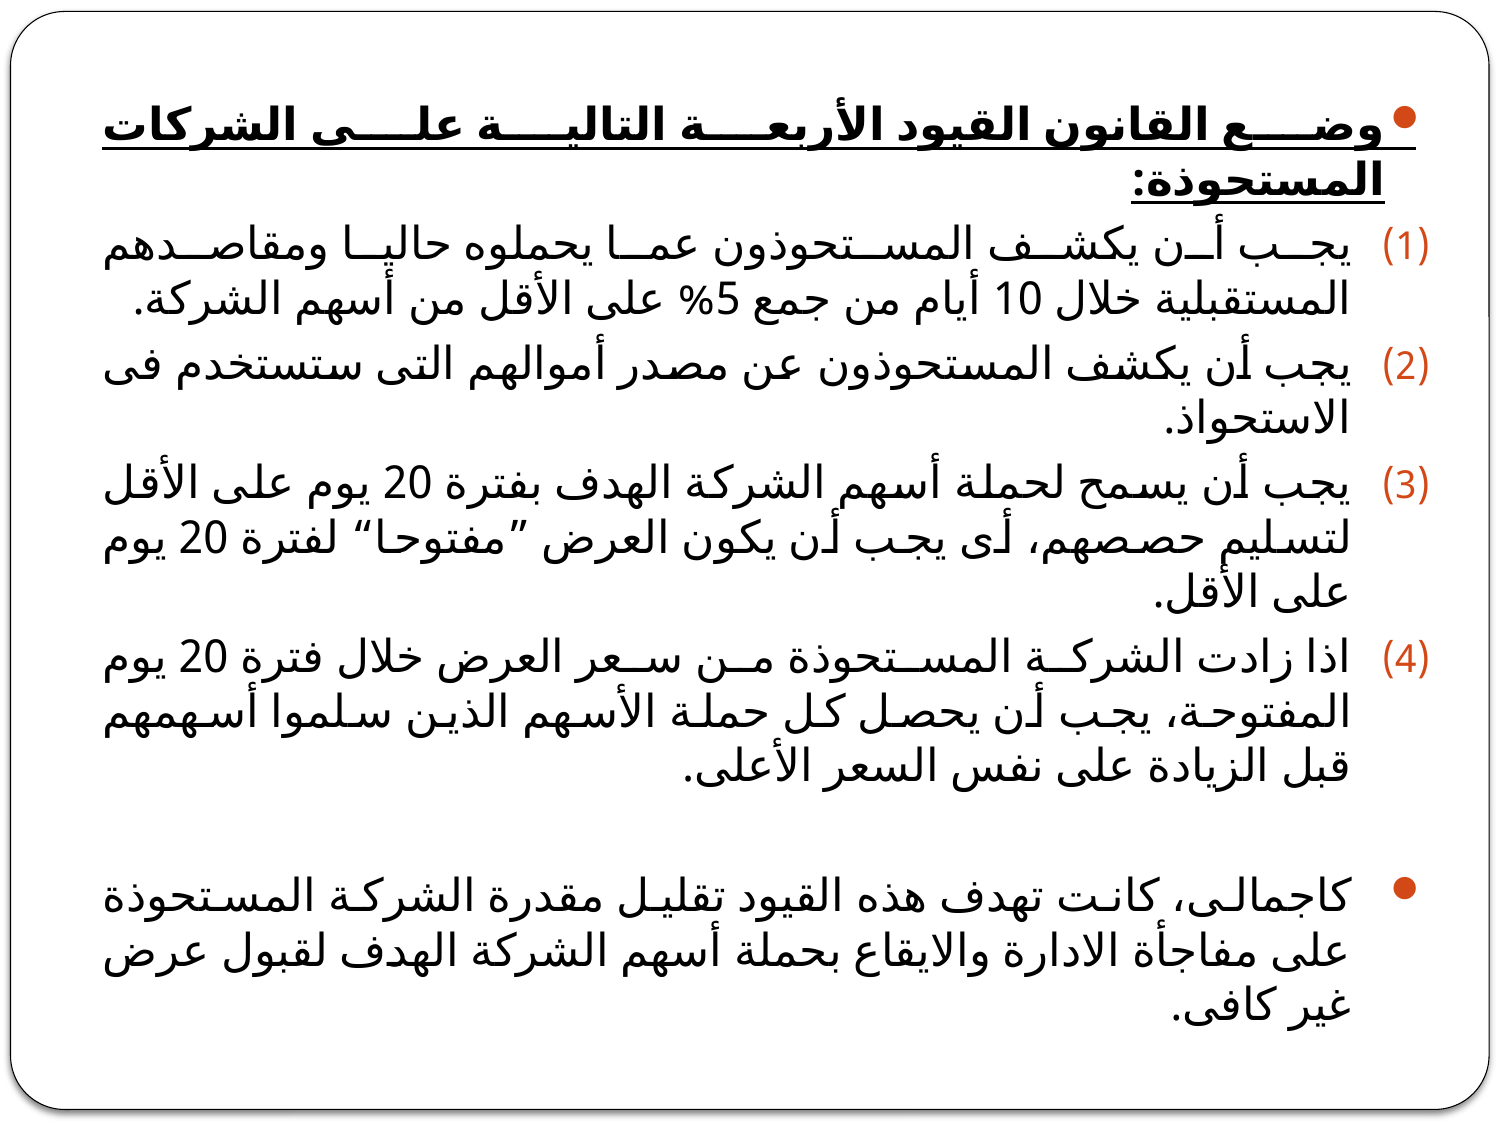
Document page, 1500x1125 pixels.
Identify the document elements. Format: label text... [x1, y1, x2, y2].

list وضع القانون القيود الأربعة التالية على الشركات المستحوذة: يجب أن يكشف المستحوذون عما يحملوه حاليا ومقاصدهم المستقبلية خلال 10 أيام من جمع 5% على الأقل من أسهم الشركة. يجب أن يكشف المستحوذون عن مصدر أموالهم التى ستستخدم فى الاستحواذ. يجب أن يسمح لحملة أسهم الشركة الهدف بفترة 20 يوم على الأقل لتسليم حصصهم، أى يجب أن يكون العرض ”مفتوحا“ لفترة 20 يوم على الأقل. اذا زادت الشركة المستحوذة من سعر العرض خلال فترة 20 يوم المفتوحة، يجب أن يحصل كل حملة الأسهم الذين سلموا أسهمهم قبل الزيادة على نفس السعر الأعلى. كاجمالى، كانت تهدف هذه القيود تقليل مقدرة الشركة المستحوذة على مفاجأة الادارة والايقاع بحملة أسهم الشركة الهدف لقبول عرض غير كافى. [87, 87, 1438, 1050]
